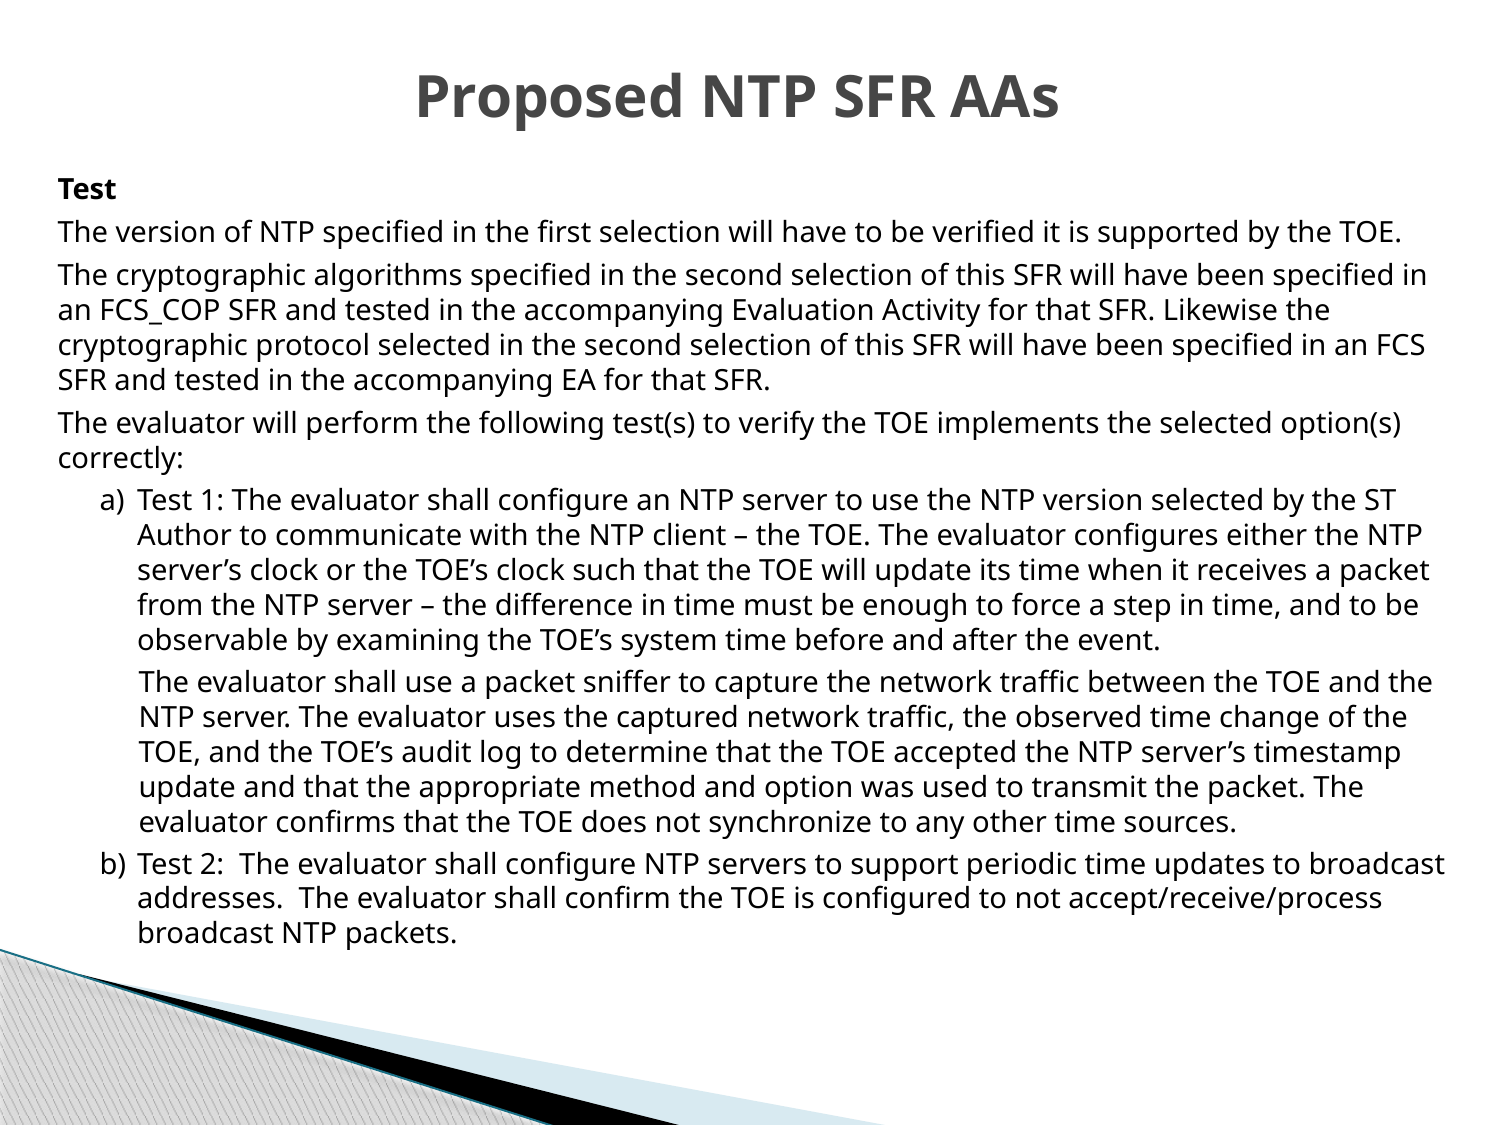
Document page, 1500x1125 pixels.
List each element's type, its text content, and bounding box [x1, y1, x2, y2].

title Proposed NTP SFR AAs [62, 50, 1413, 138]
list Test The version of NTP specified in the first selection will have to be verified it is supported by the TOE. The cryptographic algorithms specified in the second selection of this SFR will have been specified in an FCS_COP SFR and tested in the accompanying Evaluation Activity for that SFR. Likewise the cryptographic protocol selected in the second selection of this SFR will have been specified in an FCS SFR and tested in the accompanying EA for that SFR. The evaluator will perform the following test(s) to verify the TOE implements the selected option(s) correctly: Test 1: The evaluator shall configure an NTP server to use the NTP version selected by the ST Author to communicate with the NTP client – the TOE. The evaluator configures either the NTP server’s clock or the TOE’s clock such that the TOE will update its time when it receives a packet from the NTP server – the difference in time must be enough to force a step in time, and to be observable by examining the TOE’s system time before and after the event. The evaluator shall use a packet sniffer to capture the network traffic between the TOE and the NTP server. The evaluator uses the captured network traffic, the observed time change of the TOE, and the TOE’s audit log to determine that the TOE accepted the NTP server’s timestamp update and that the appropriate method and option was used to transmit the packet. The evaluator confirms that the TOE does not synchronize to any other time sources. Test 2: The evaluator shall configure NTP servers to support periodic time updates to broadcast addresses. The evaluator shall confirm the TOE is configured to not accept/receive/process broadcast NTP packets. [24, 162, 1475, 1013]
